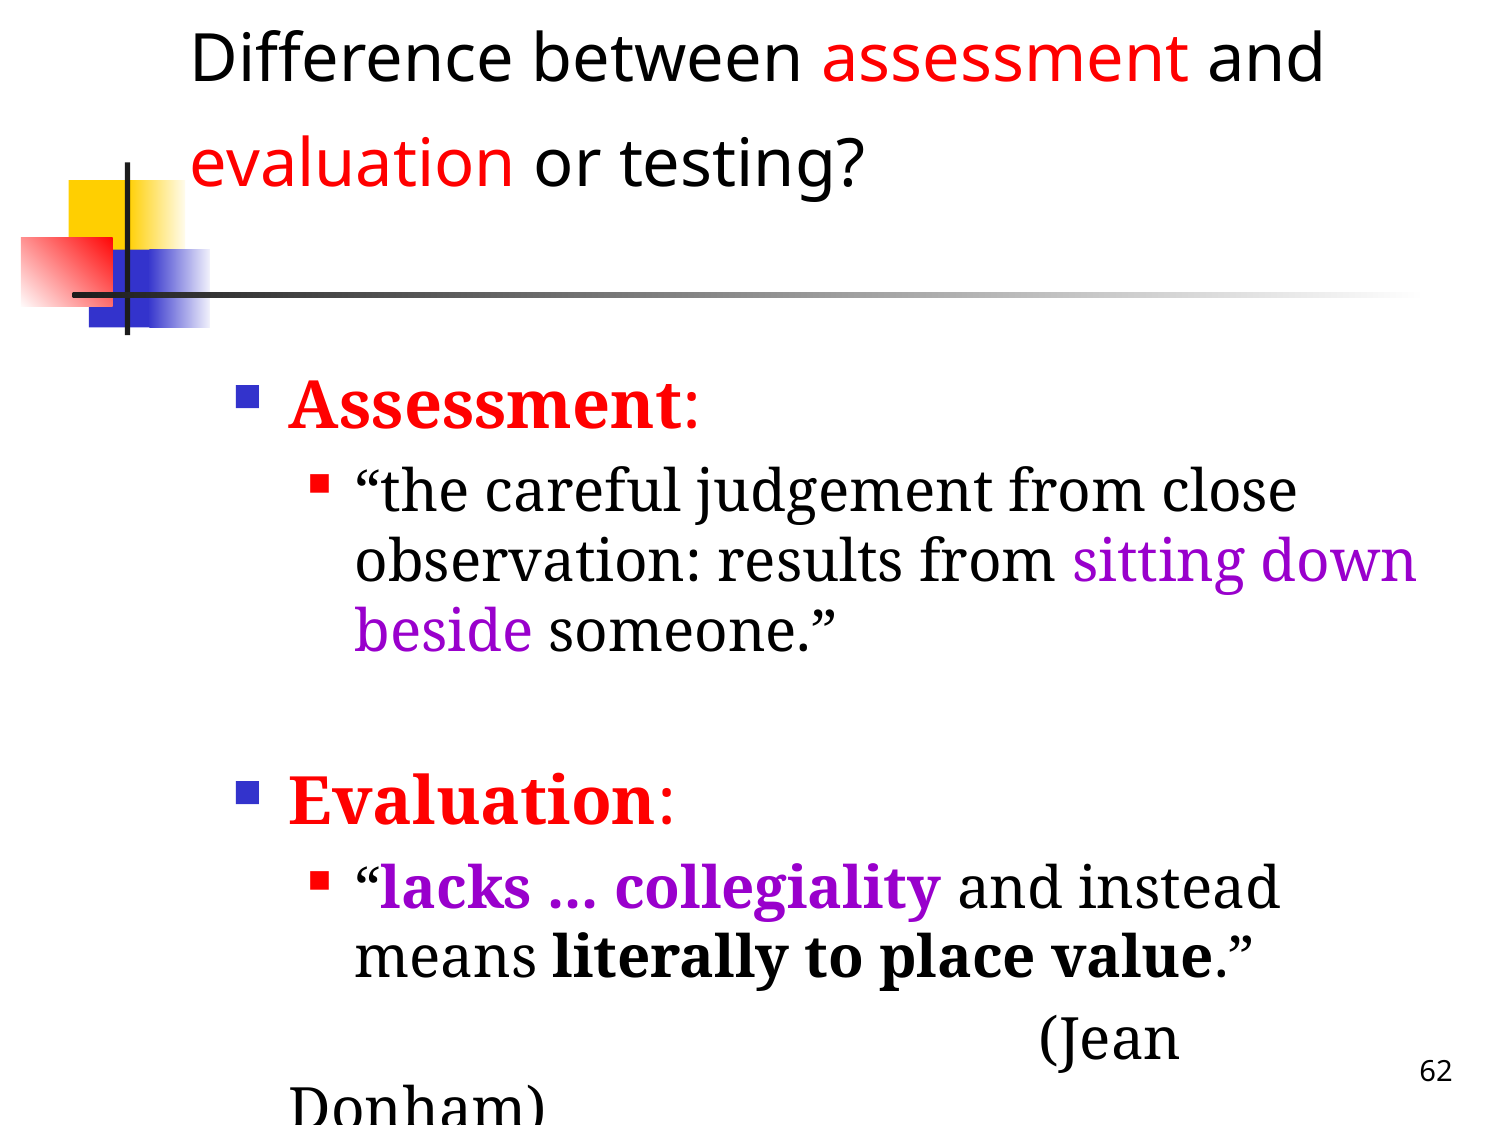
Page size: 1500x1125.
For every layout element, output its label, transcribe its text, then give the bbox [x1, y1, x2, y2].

title Difference between assessment and evaluation or testing? [174, 49, 1451, 213]
list Assessment: “the careful judgement from close observation: results from sitting down beside someone.” Evaluation: “lacks ... collegiality and instead means literally to place value.” (Jean Donham) [217, 353, 1434, 1007]
slide_number 62 [1154, 1023, 1468, 1100]
